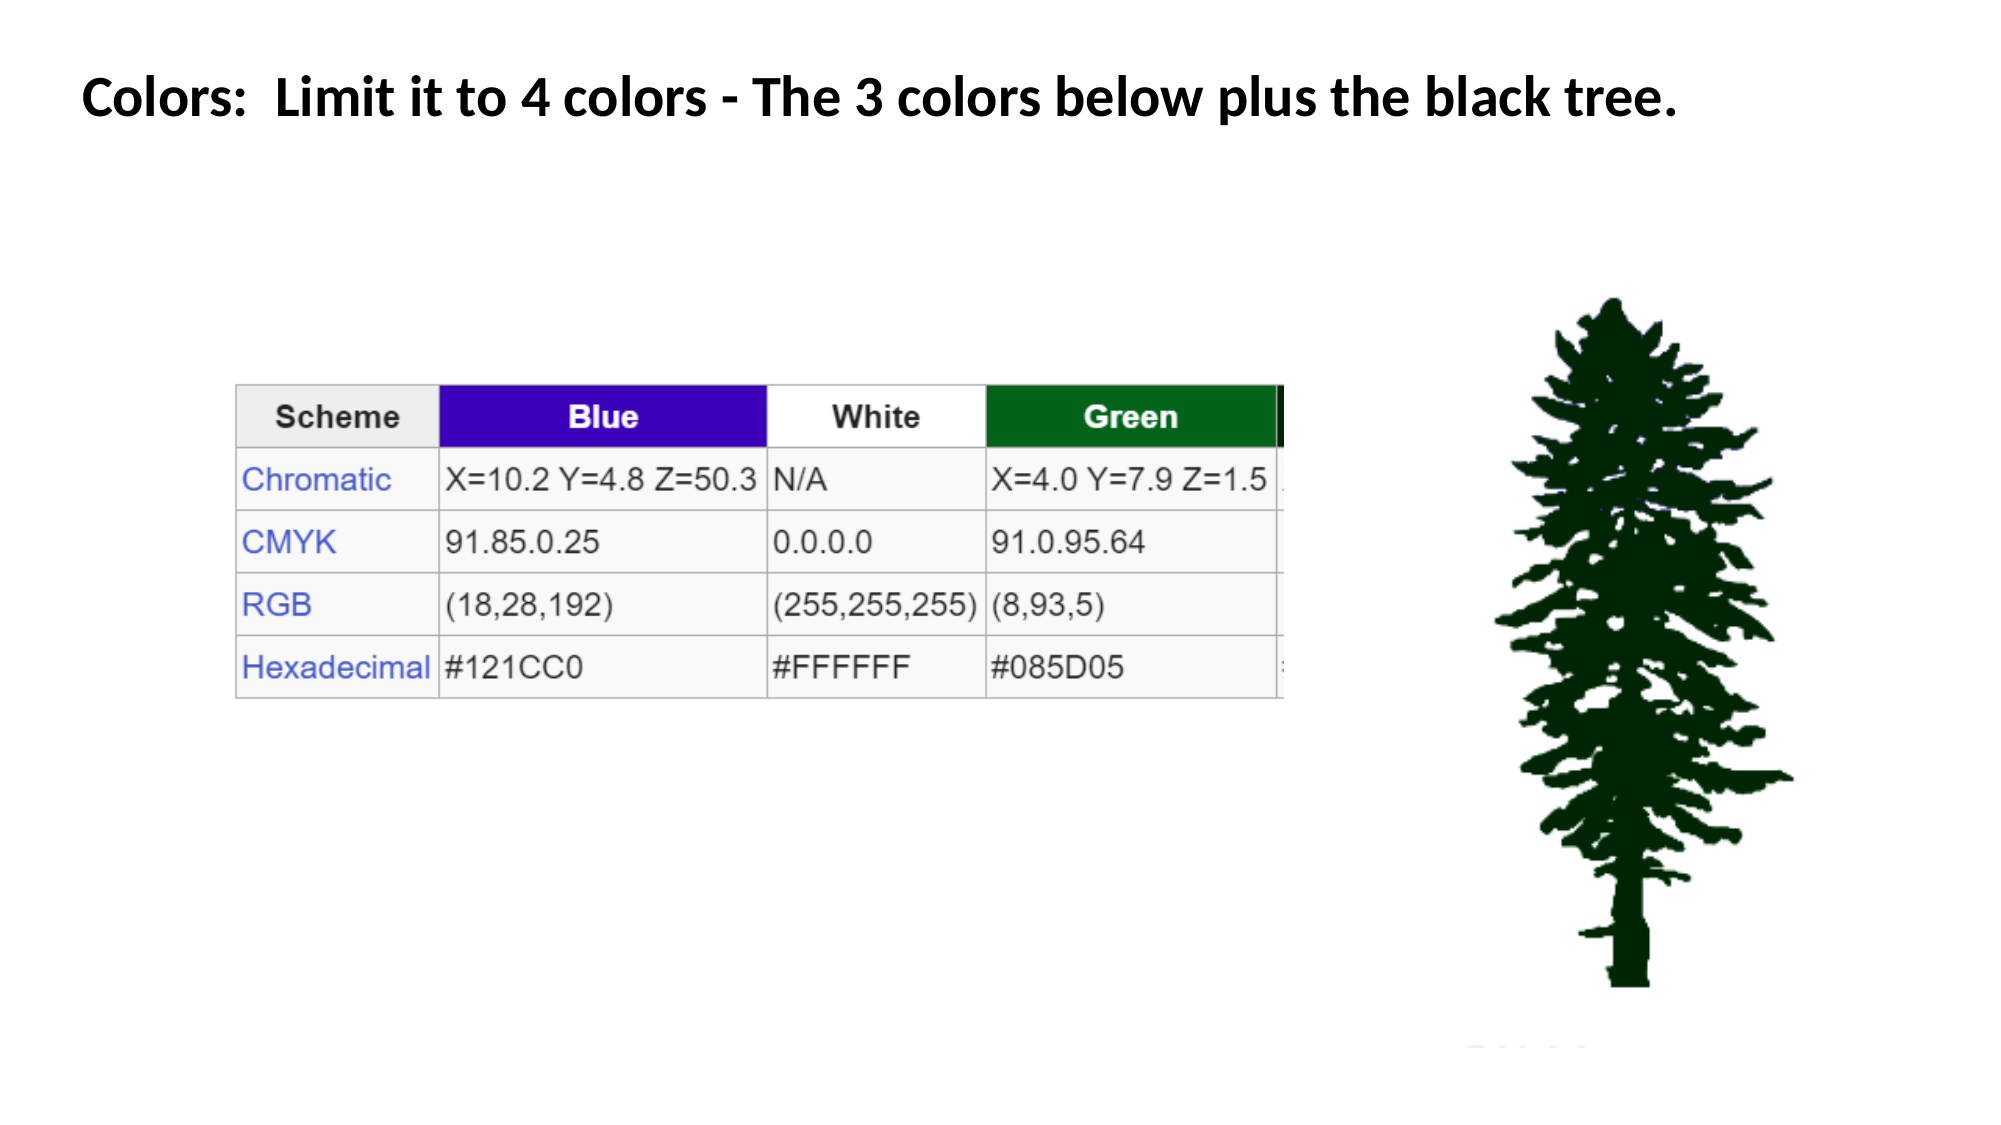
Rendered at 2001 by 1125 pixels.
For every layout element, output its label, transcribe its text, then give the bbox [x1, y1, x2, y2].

text_box Colors: Limit it to 4 colors - The 3 colors below plus the black tree. [67, 51, 1695, 136]
picture [1457, 290, 1824, 1048]
picture [223, 375, 1285, 721]
